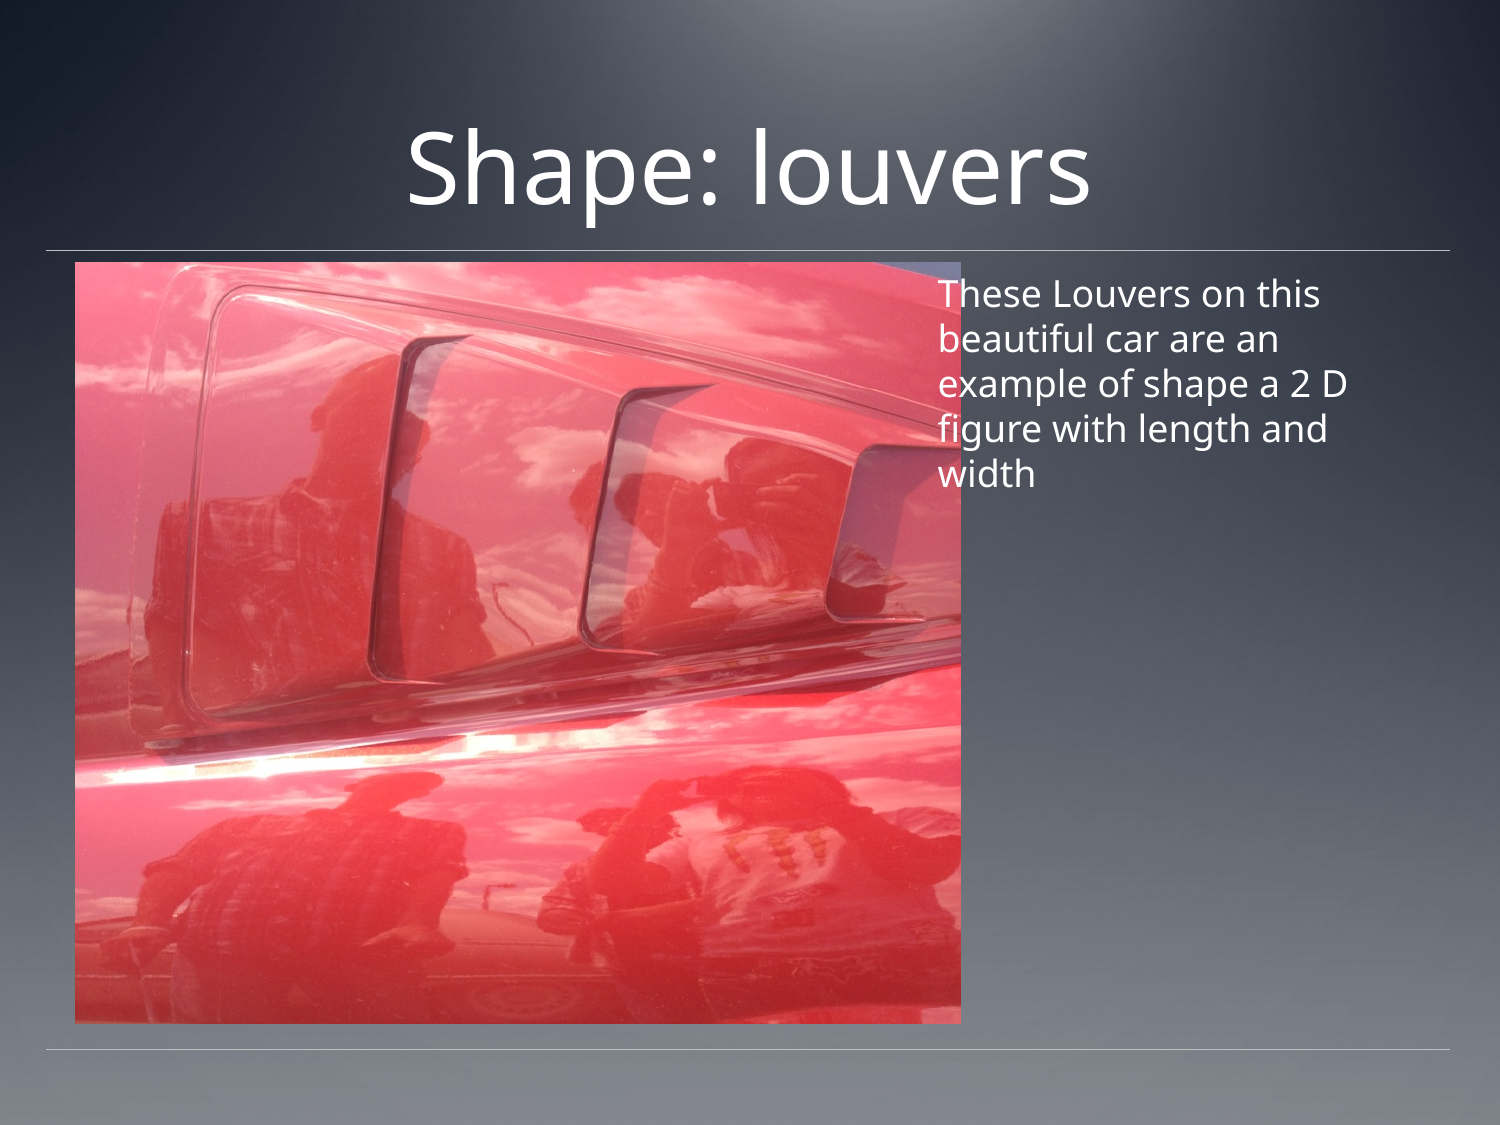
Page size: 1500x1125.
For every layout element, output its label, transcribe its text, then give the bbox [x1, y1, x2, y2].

text_box These Louvers on this beautiful car are an example of shape a 2 D figure with length and width [1085, 262, 1451, 503]
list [0, 260, 1085, 1026]
title Shape: louvers [105, 17, 1394, 233]
